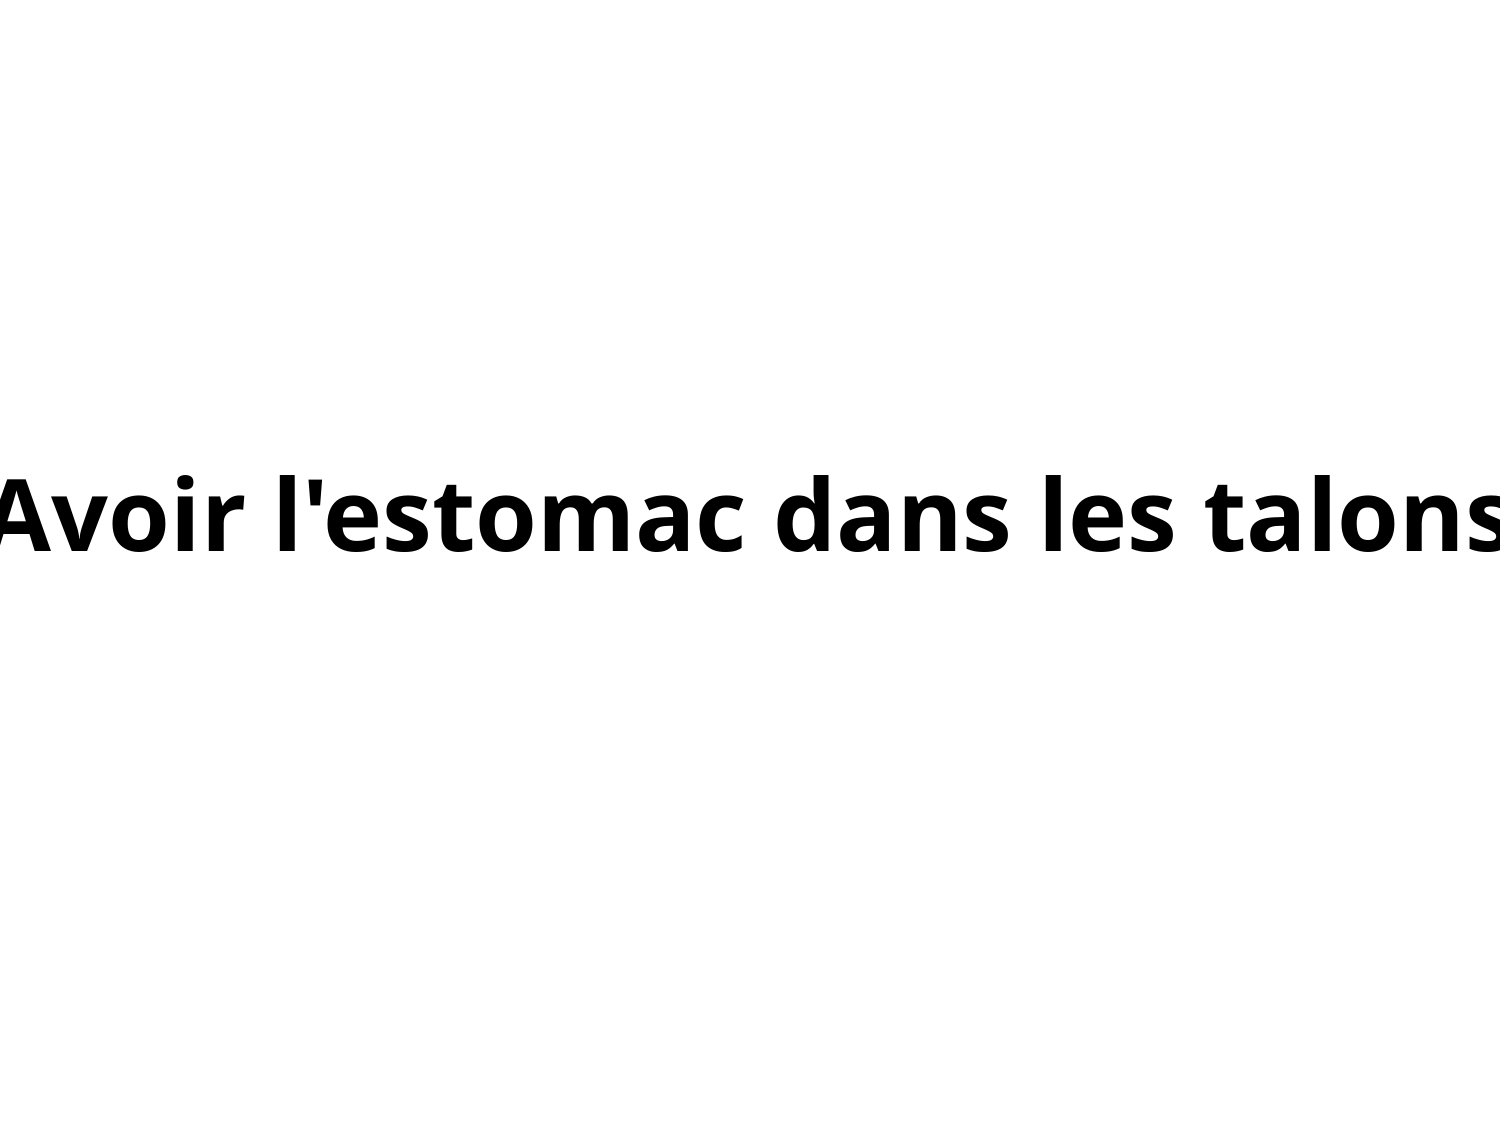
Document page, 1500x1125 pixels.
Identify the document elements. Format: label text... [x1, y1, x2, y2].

text_box Avoir l'estomac dans les talons [0, 444, 1500, 580]
